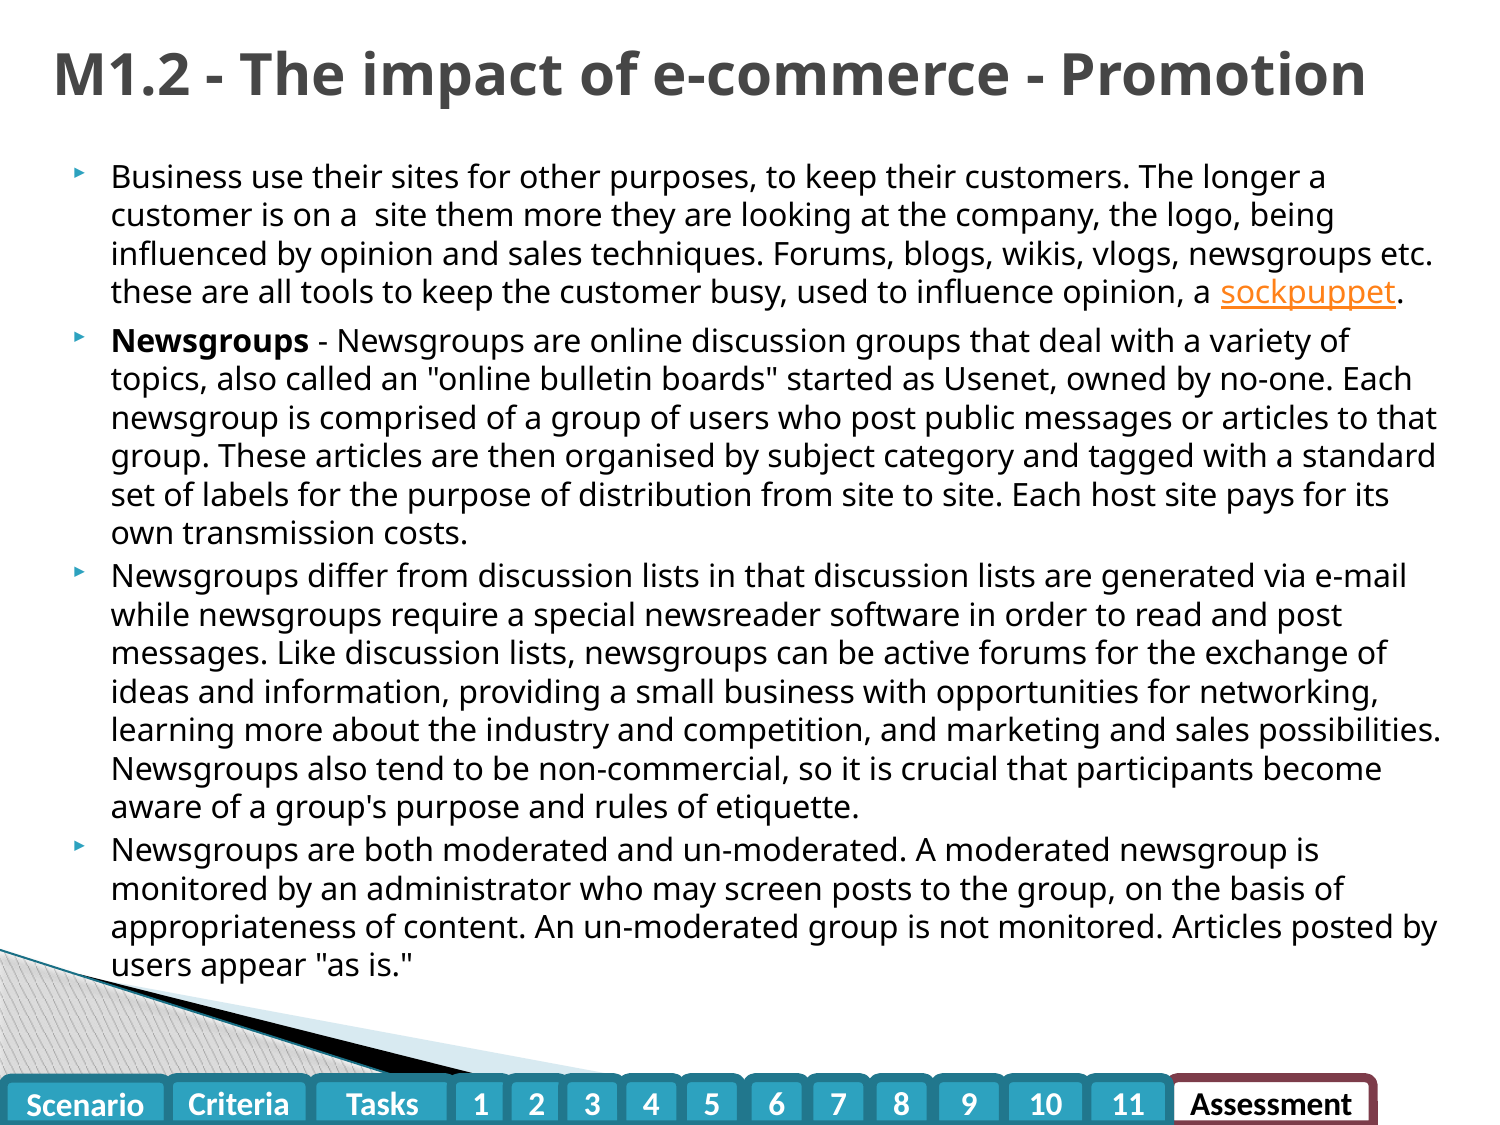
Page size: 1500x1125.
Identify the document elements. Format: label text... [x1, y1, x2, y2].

title M1.2 - The impact of e-commerce - Promotion [37, 19, 1471, 126]
list Business use their sites for other purposes, to keep their customers. The longer a customer is on a site them more they are looking at the company, the logo, being influenced by opinion and sales techniques. Forums, blogs, wikis, vlogs, newsgroups etc. these are all tools to keep the customer busy, used to influence opinion, a sockpuppet. Newsgroups - Newsgroups are online discussion groups that deal with a variety of topics, also called an "online bulletin boards" started as Usenet, owned by no-one. Each newsgroup is comprised of a group of users who post public messages or articles to that group. These articles are then organised by subject category and tagged with a standard set of labels for the purpose of distribution from site to site. Each host site pays for its own transmission costs. Newsgroups differ from discussion lists in that discussion lists are generated via e-mail while newsgroups require a special newsreader software in order to read and post messages. Like discussion lists, newsgroups can be active forums for the exchange of ideas and information, providing a small business with opportunities for networking, learning more about the industry and competition, and marketing and sales possibilities. Newsgroups also tend to be non-commercial, so it is crucial that participants become aware of a group's purpose and rules of etiquette. Newsgroups are both moderated and un-moderated. A moderated newsgroup is monitored by an administrator who may screen posts to the group, on the basis of appropriateness of content. An un-moderated group is not monitored. Articles posted by users appear "as is." [41, 149, 1471, 1024]
